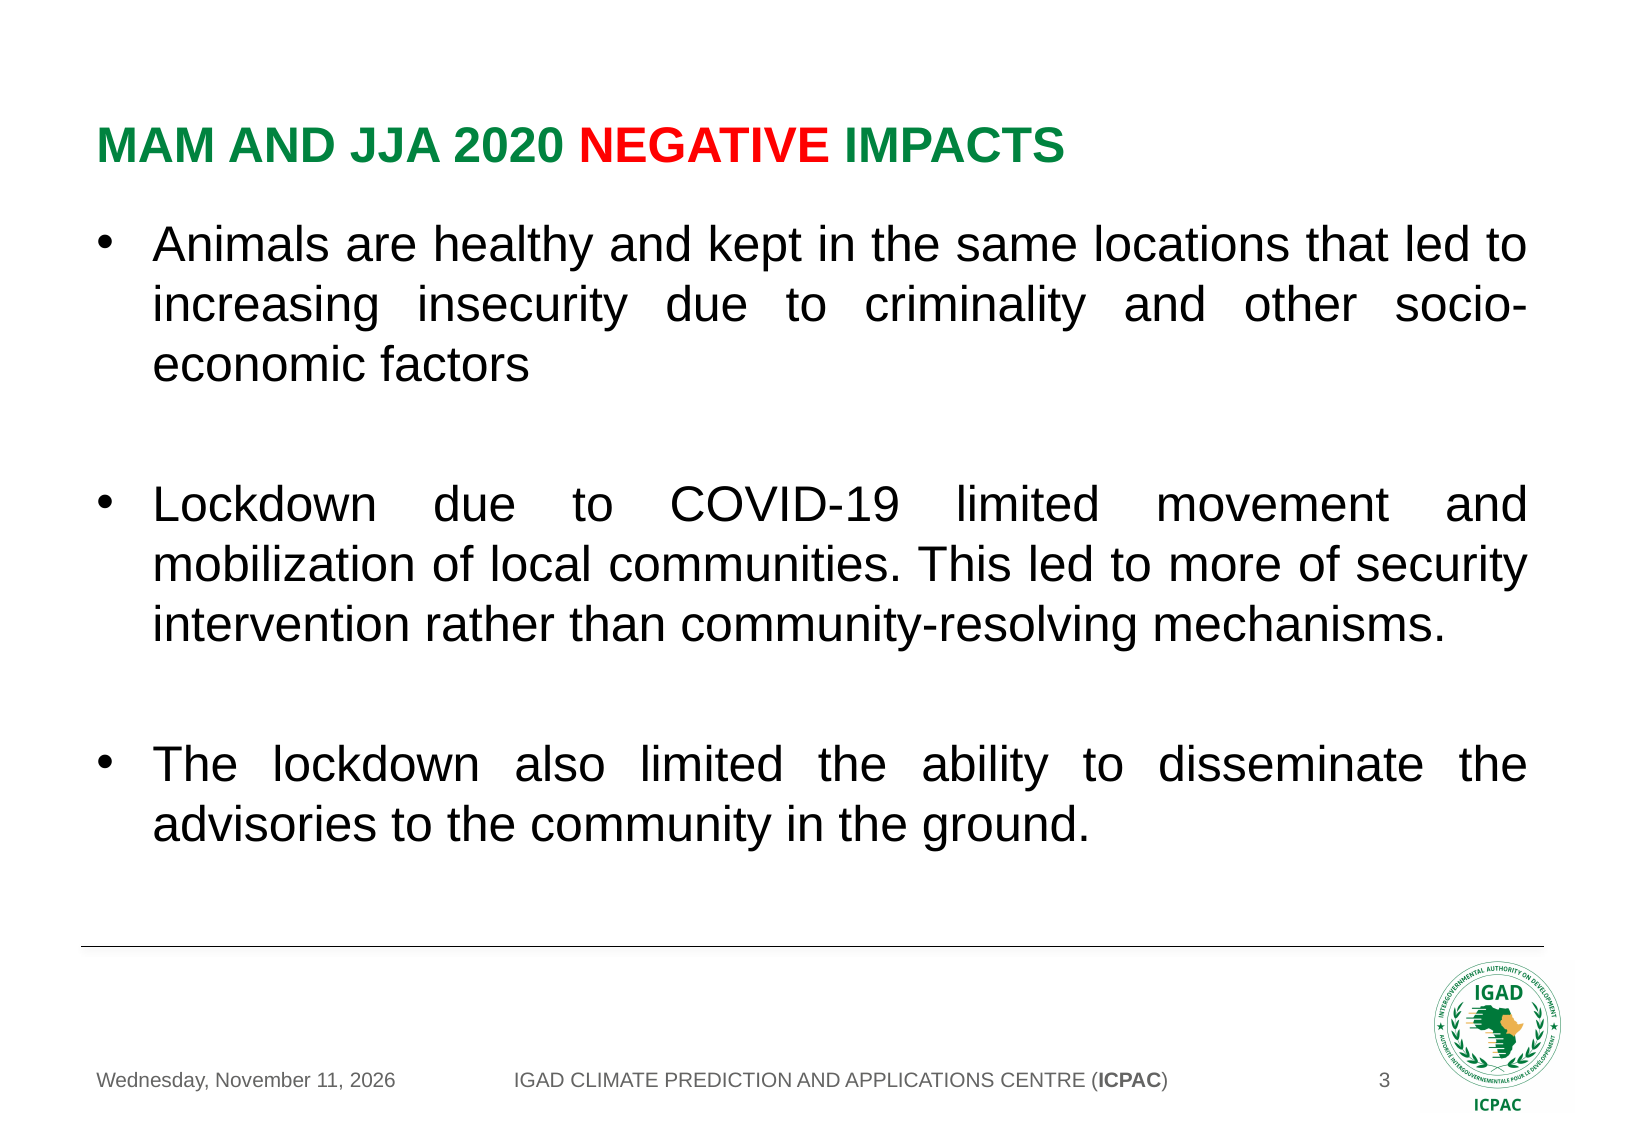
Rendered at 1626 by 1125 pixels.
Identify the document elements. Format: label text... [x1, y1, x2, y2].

slide_number 3 [1352, 1064, 1417, 1094]
list Animals are healthy and kept in the same locations that led to increasing insecurity due to criminality and other socio-economic factors Lockdown due to COVID-19 limited movement and mobilization of local communities. This led to more of security intervention rather than community-resolving mechanisms. The lockdown also limited the ability to disseminate the advisories to the community in the ground. [81, 204, 1544, 947]
footer IGAD CLIMATE PREDICTION AND APPLICATIONS CENTRE (ICPAC) [487, 1064, 1195, 1094]
title MAM and JJA 2020 NEGATIVE IMPACTS [81, 45, 1544, 175]
picture [1420, 960, 1575, 1113]
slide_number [81, 1064, 461, 1094]
